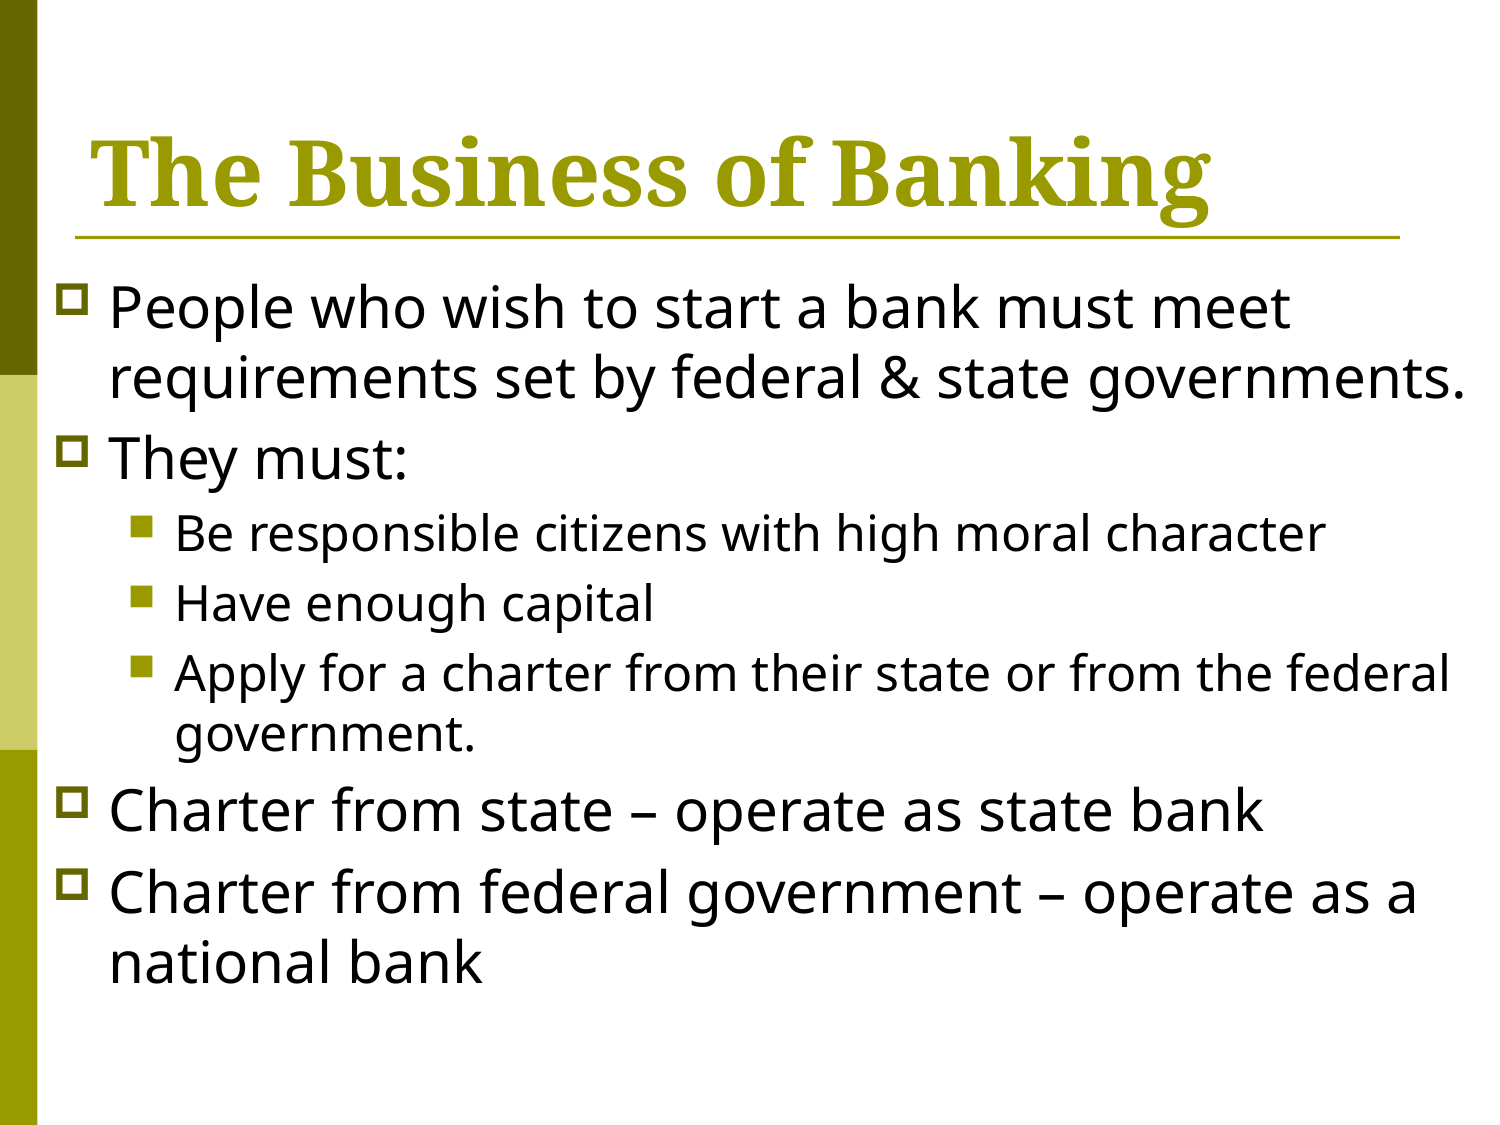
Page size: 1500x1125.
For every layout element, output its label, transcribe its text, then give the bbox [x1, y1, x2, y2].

title The Business of Banking [74, 45, 1426, 233]
list People who wish to start a bank must meet requirements set by federal & state governments. They must: Be responsible citizens with high moral character Have enough capital Apply for a charter from their state or from the federal government. Charter from state – operate as state bank Charter from federal government – operate as a national bank [37, 262, 1500, 1125]
